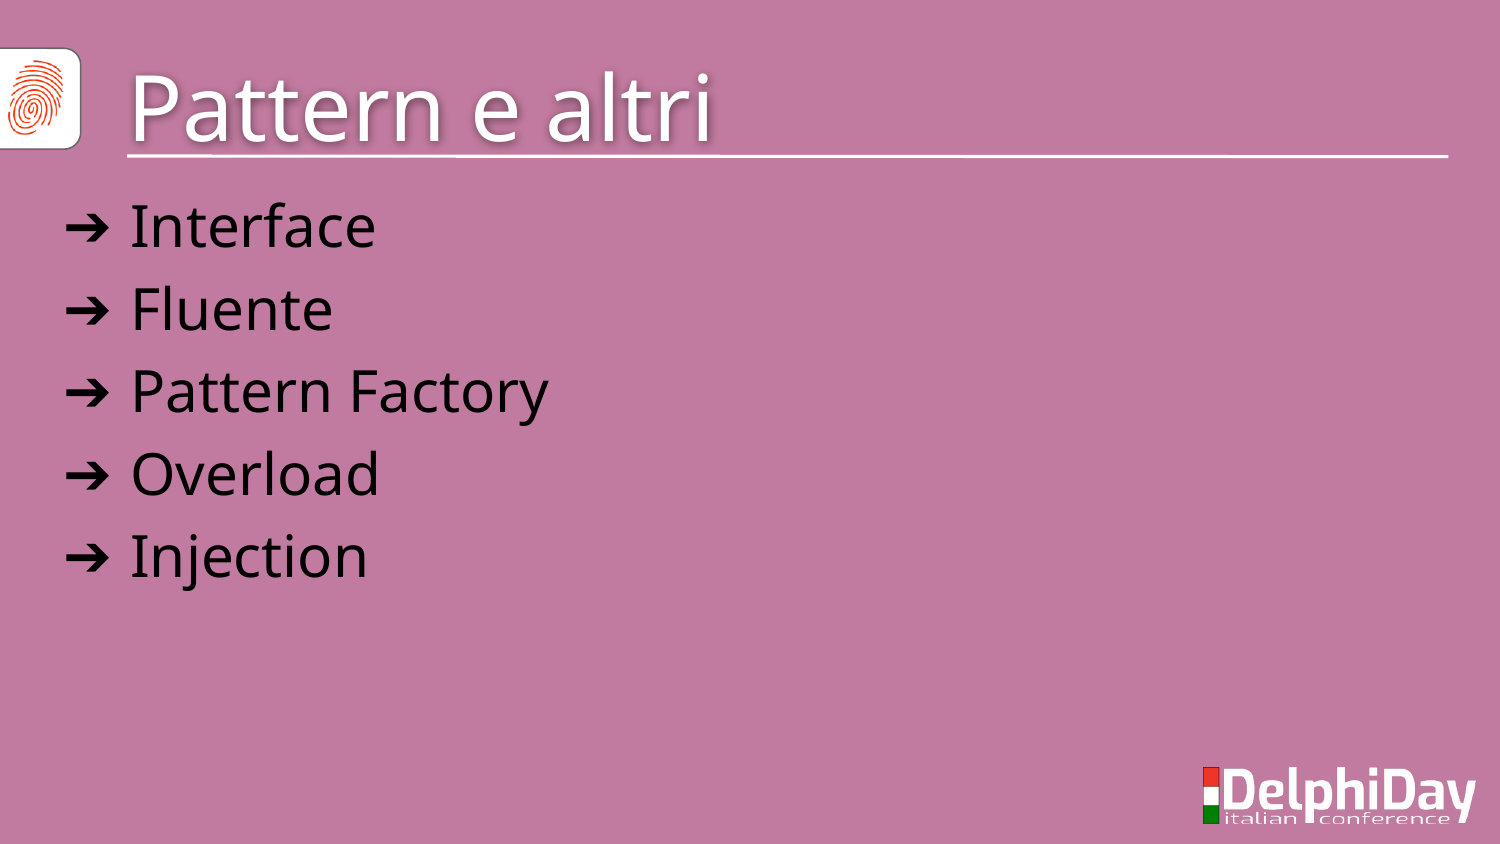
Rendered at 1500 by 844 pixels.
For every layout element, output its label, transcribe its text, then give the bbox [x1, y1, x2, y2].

picture [1203, 767, 1476, 824]
list Interface Fluente Pattern Factory Overload Injection [40, 174, 1464, 808]
title Pattern e altri [112, 33, 1463, 175]
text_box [0, 47, 81, 150]
